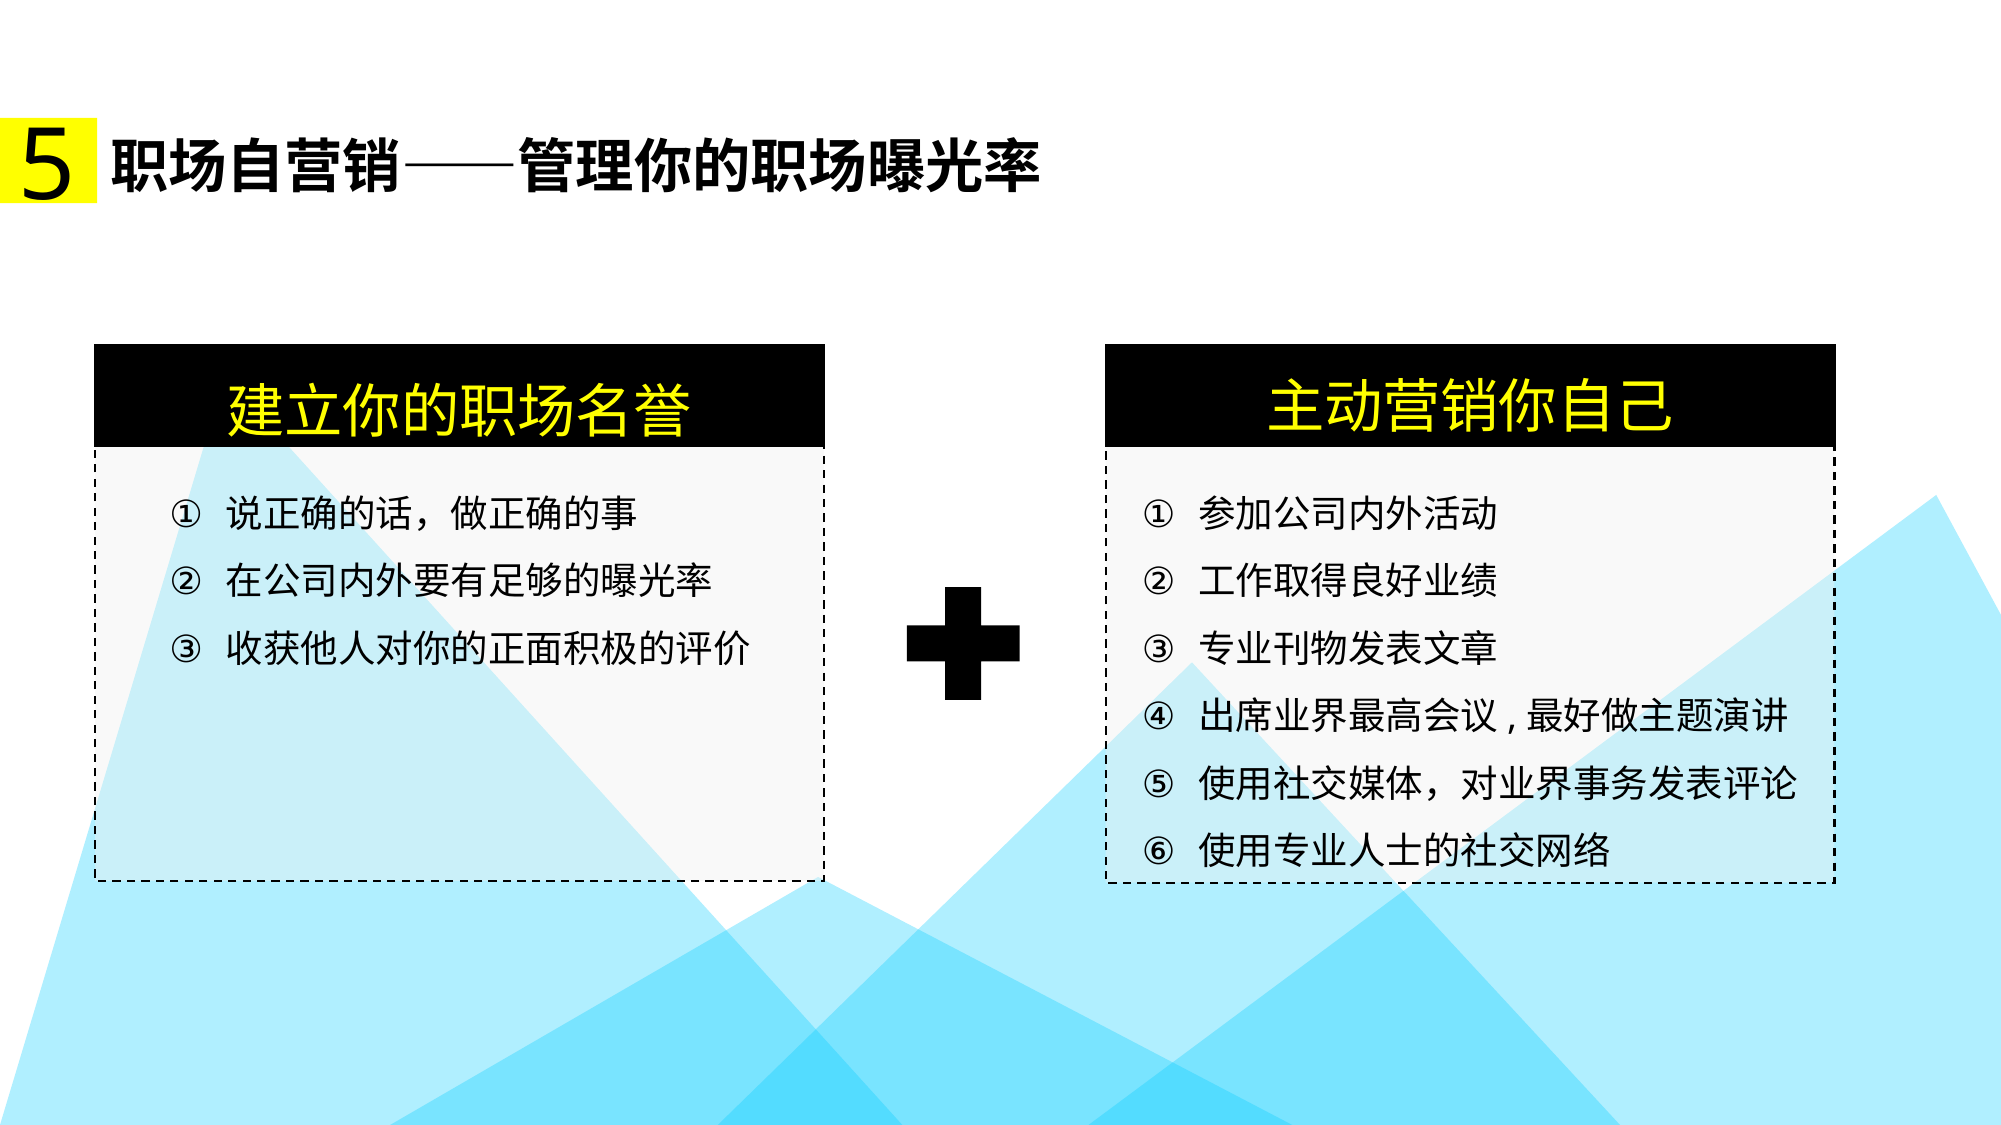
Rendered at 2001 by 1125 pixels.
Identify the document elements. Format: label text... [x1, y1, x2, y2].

list 5 [0, 105, 96, 191]
text_box [94, 344, 825, 447]
text_box 主动营销你自己 [1251, 361, 1689, 447]
text_box [1105, 447, 1836, 884]
text_box [94, 447, 825, 882]
text_box 参加公司内外活动 工作取得良好业绩 专业刊物发表文章 出席业界最高会议,最好做主题演讲 使用社交媒体，对业界事务发表评论 使用专业人士的社交网络 [1127, 459, 1856, 880]
text_box [1105, 344, 1836, 447]
text_box [906, 586, 1021, 701]
text_box 说正确的话，做正确的事 在公司内外要有足够的曝光率 收获他人对你的正面积极的评价 [154, 459, 824, 678]
title 职场自营销——管理你的职场曝光率 [95, 126, 1923, 213]
text_box 建立你的职场名誉 [211, 366, 708, 452]
